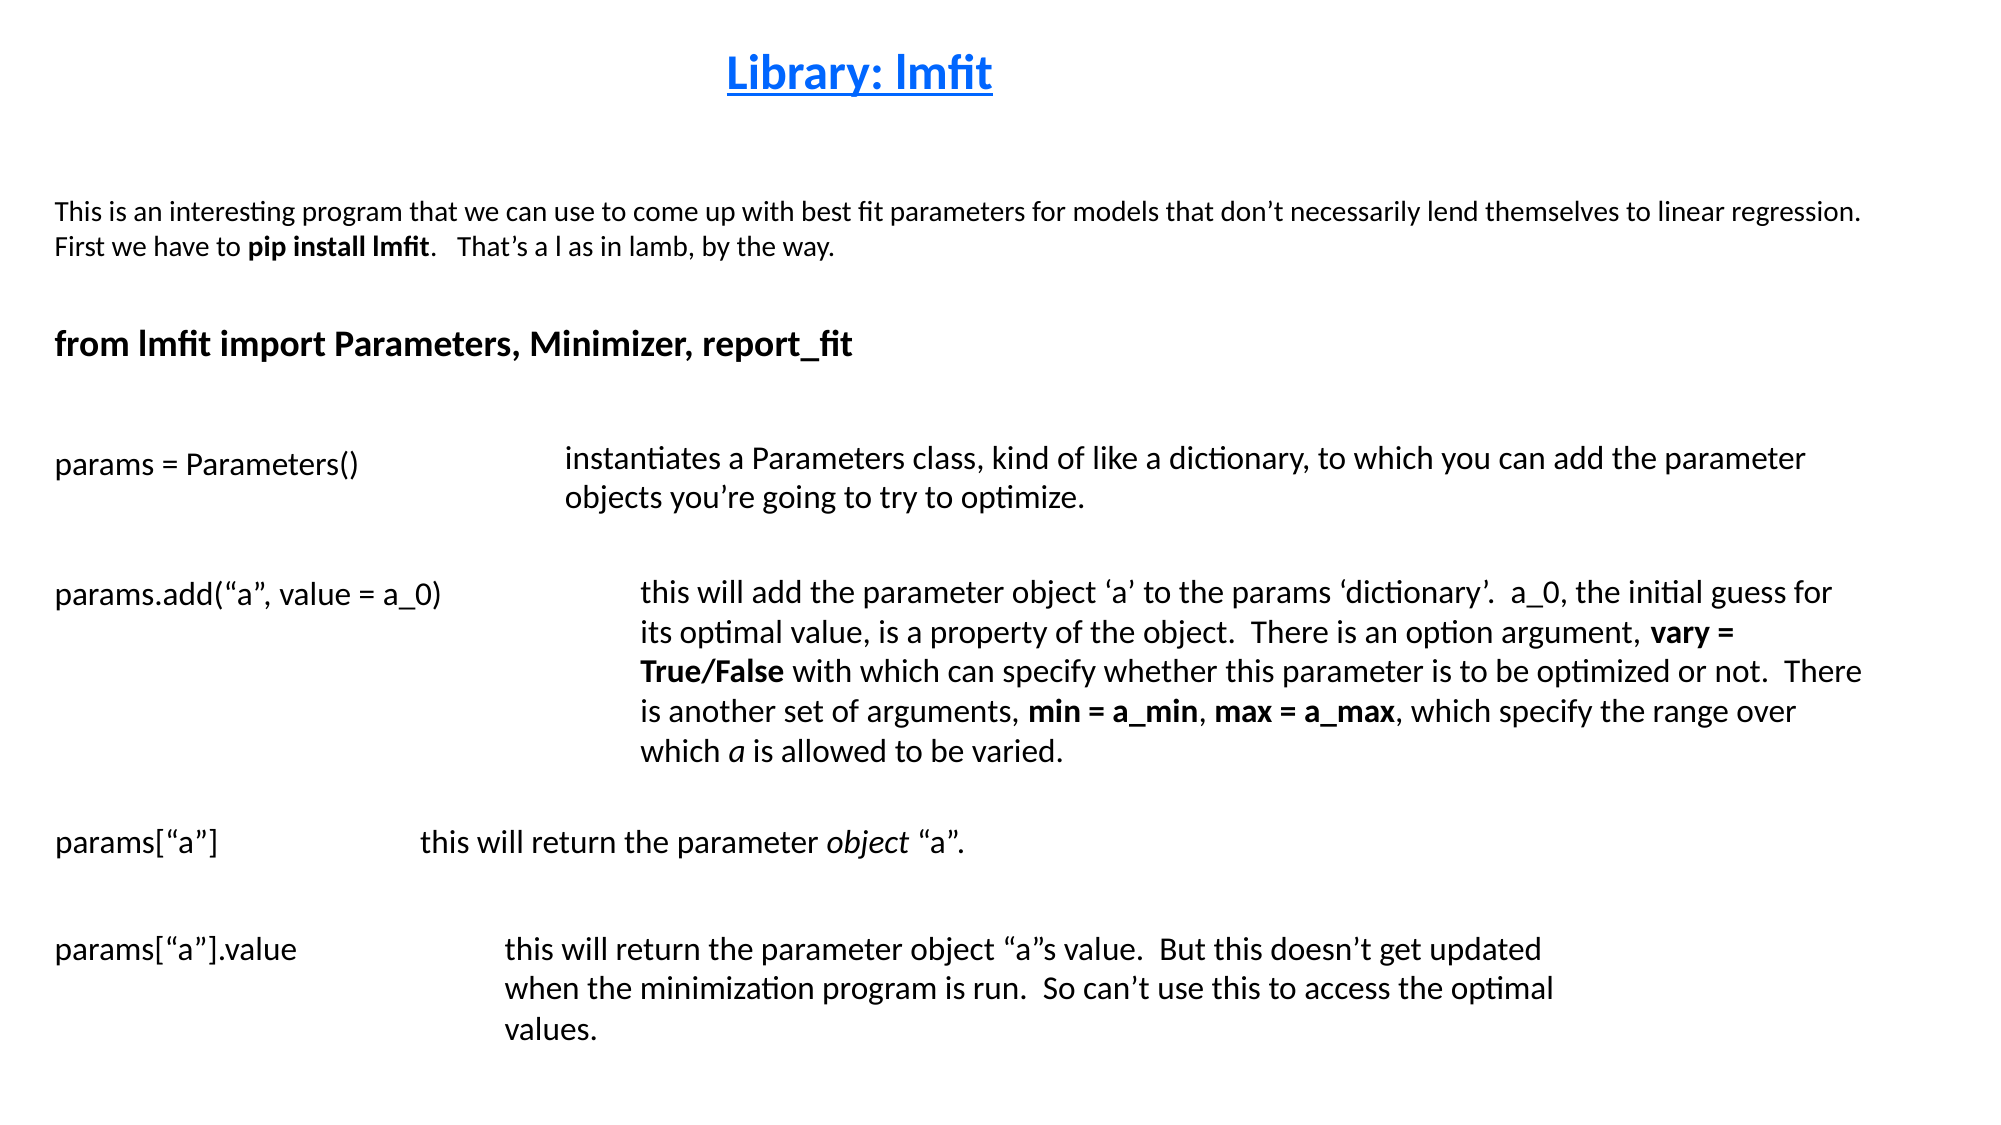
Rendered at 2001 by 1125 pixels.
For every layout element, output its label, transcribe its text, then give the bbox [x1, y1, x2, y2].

text_box params[“a”] [40, 813, 267, 868]
text_box this will add the parameter object ‘a’ to the params ‘dictionary’. a_0, the initial guess for its optimal value, is a property of the object. There is an option argument, vary = True/False with which can specify whether this parameter is to be optimized or not. There is another set of arguments, min = a_min, max = a_max, which specify the range over which a is allowed to be varied. [625, 562, 1883, 777]
text_box this will return the parameter object “a”s value. But this doesn’t get updated when the minimization program is run. So can’t use this to access the optimal values. [489, 919, 1594, 1054]
text_box params = Parameters() [39, 434, 405, 490]
text_box instantiates a Parameters class, kind of like a dictionary, to which you can add the parameter objects you’re going to try to optimize. [550, 428, 1907, 523]
text_box params[“a”].value [39, 919, 356, 975]
text_box params.add(“a”, value = a_0) [39, 564, 476, 620]
text_box this will return the parameter object “a”. [405, 813, 1311, 868]
text_box Library: lmfit [711, 32, 1008, 108]
text_box from lmfit import Parameters, Minimizer, report_fit [39, 311, 1073, 372]
text_box This is an interesting program that we can use to come up with best fit parameters for models that don’t necessarily lend themselves to linear regression. First we have to pip install lmfit. That’s a l as in lamb, by the way. [39, 184, 1897, 270]
